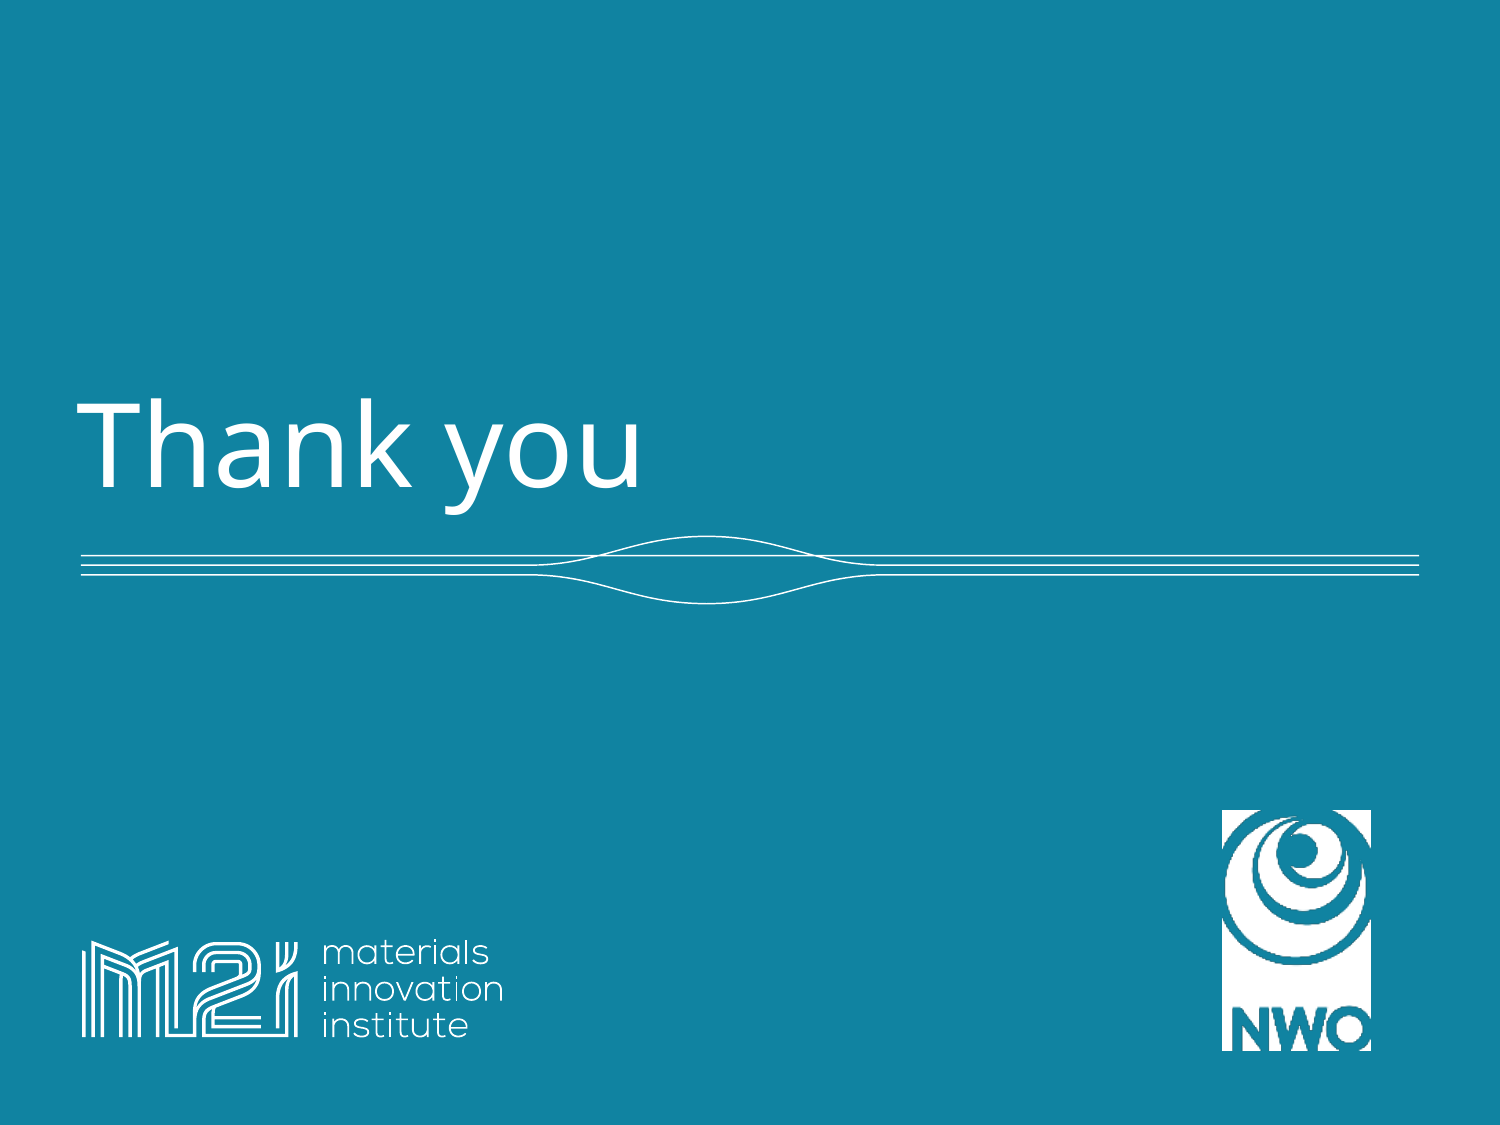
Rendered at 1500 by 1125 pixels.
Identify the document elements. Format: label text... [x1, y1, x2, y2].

title Thank you [76, 50, 1424, 512]
picture [1222, 810, 1371, 1051]
